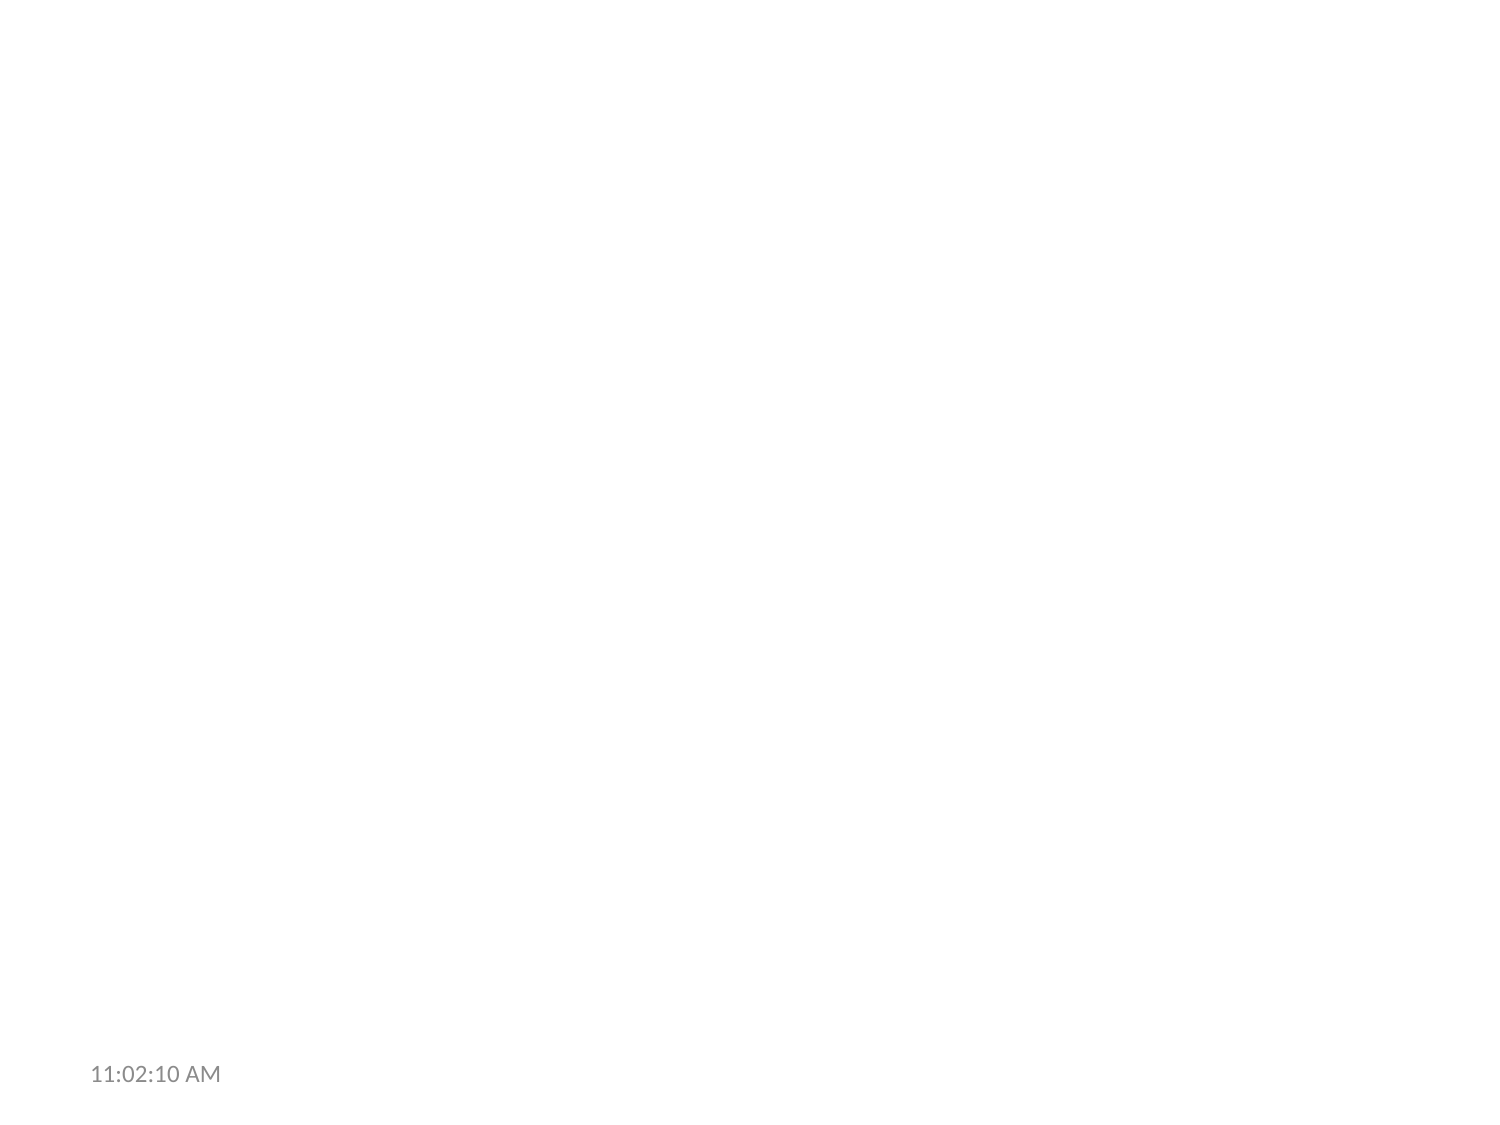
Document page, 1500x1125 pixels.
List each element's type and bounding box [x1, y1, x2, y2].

slide_number [75, 1042, 425, 1103]
